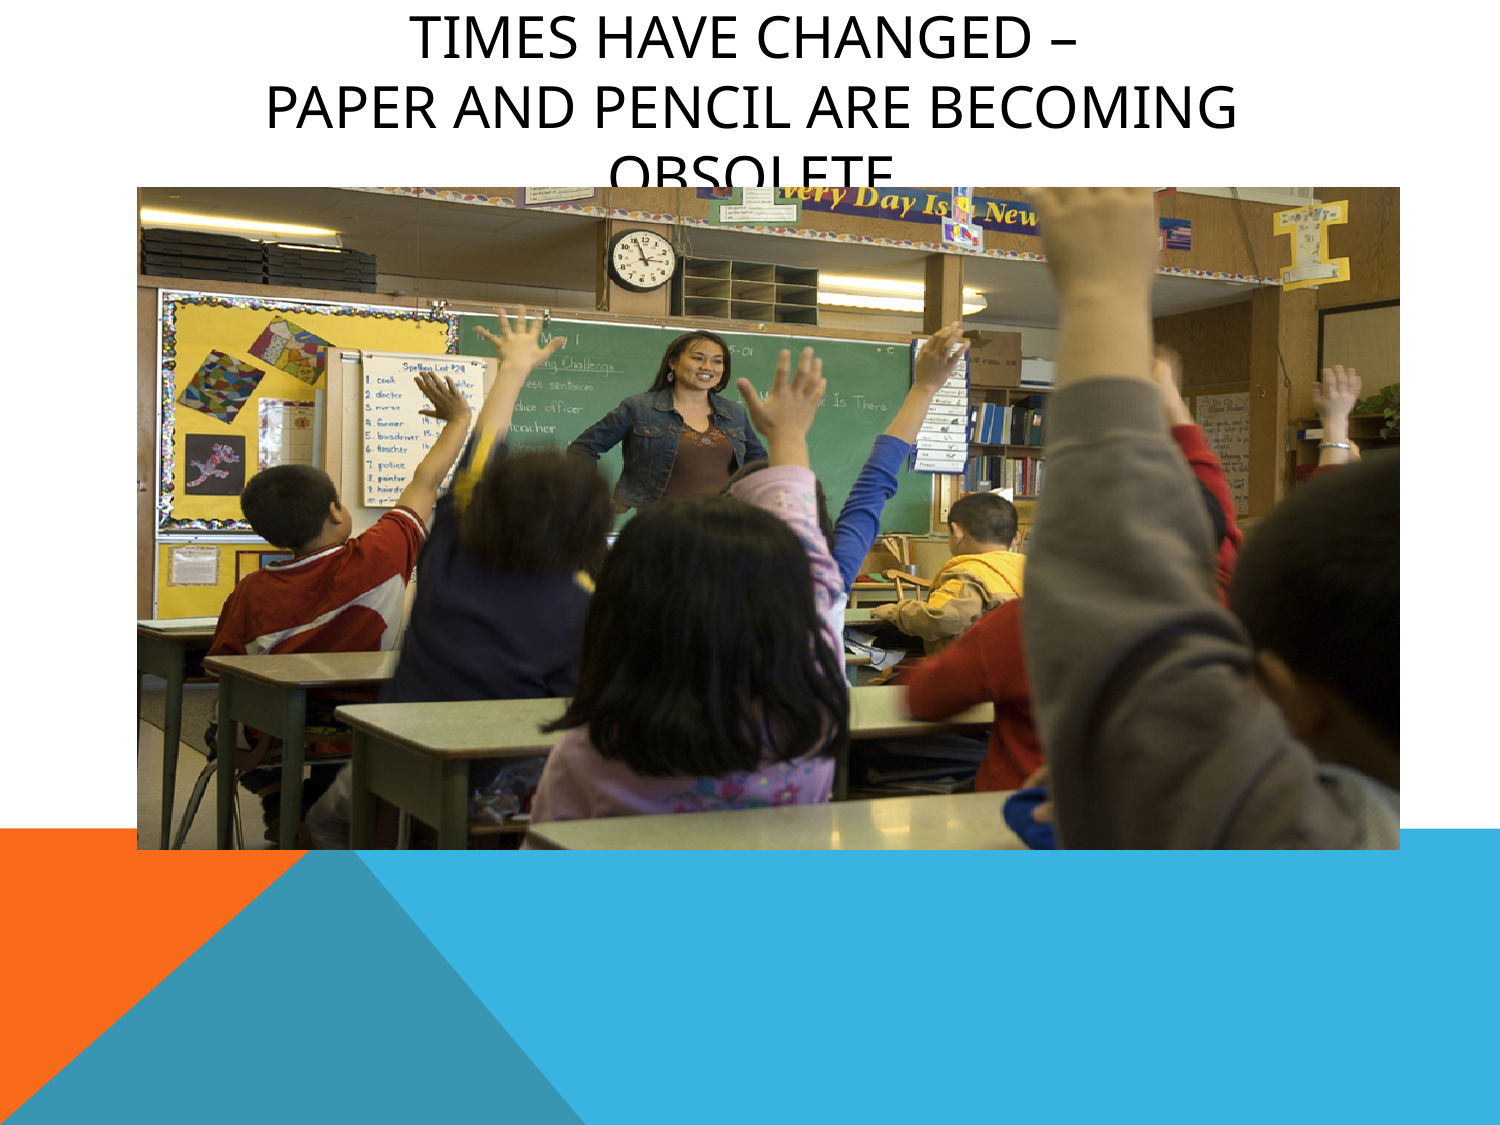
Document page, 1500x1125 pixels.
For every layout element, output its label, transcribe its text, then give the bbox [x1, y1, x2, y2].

picture [137, 187, 1401, 851]
title Times have changed – PAPER AND PENCIL ARE BECOMING OBSOLETE [135, 60, 1369, 150]
